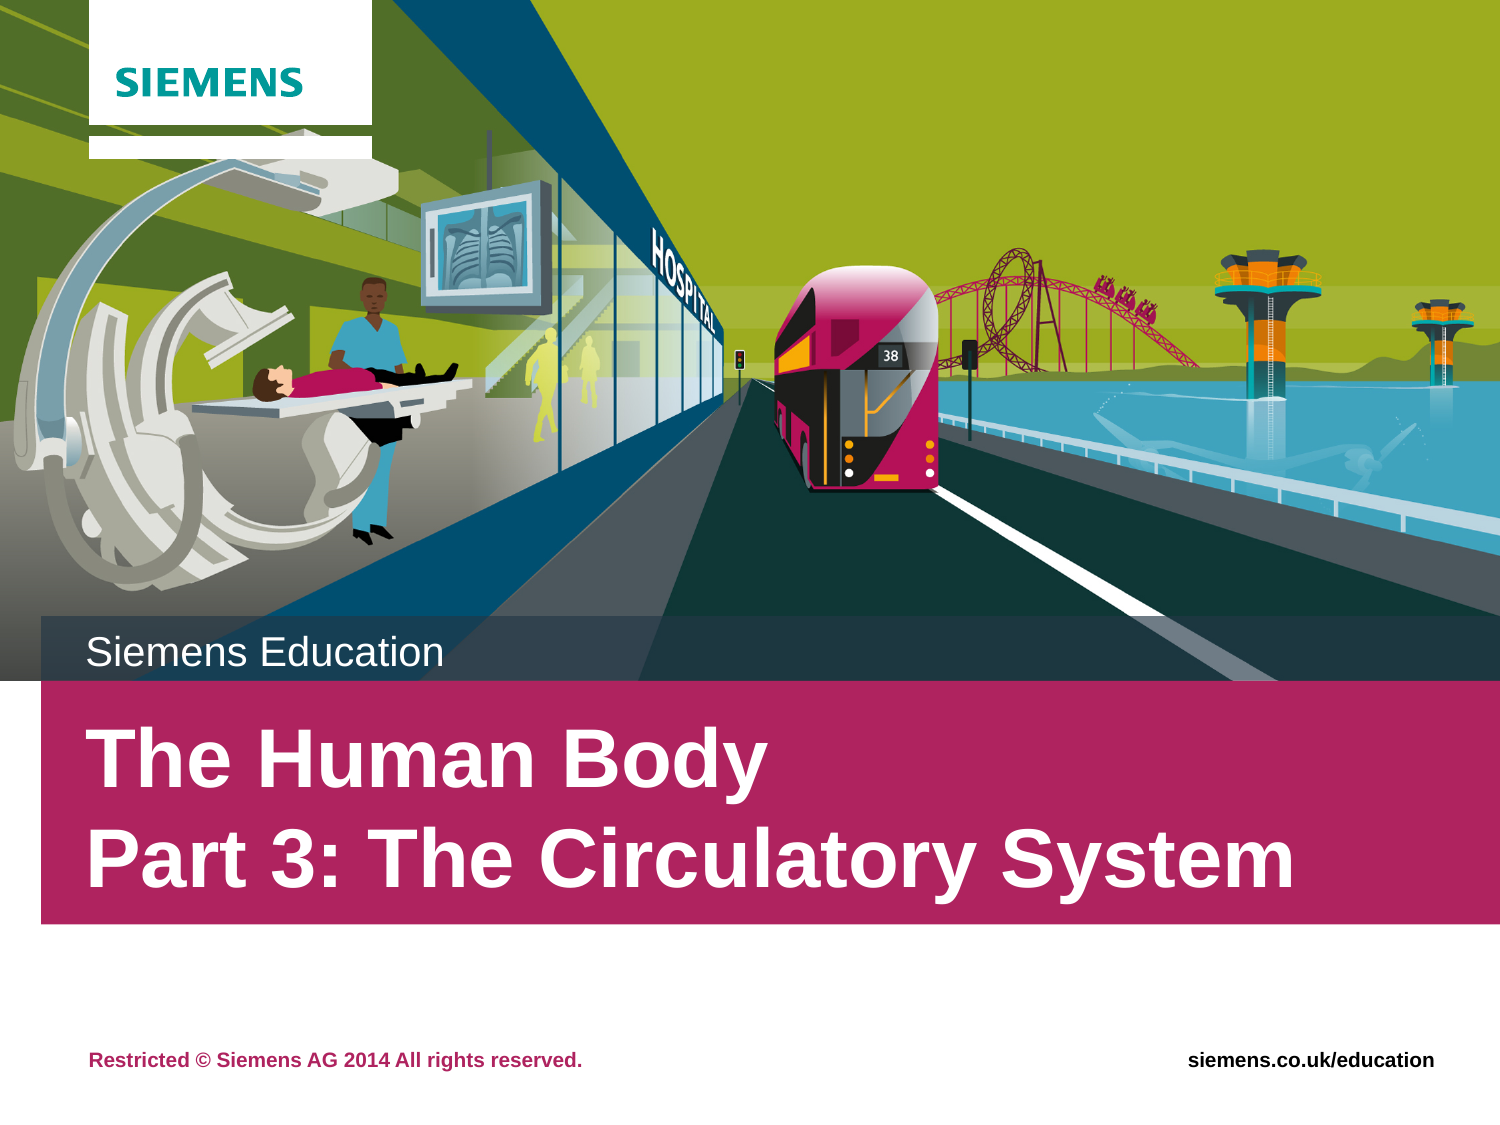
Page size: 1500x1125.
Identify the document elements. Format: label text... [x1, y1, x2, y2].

picture [684, 307, 699, 410]
title The Human Body Part 3: The Circulatory System [40, 681, 1500, 925]
picture [651, 229, 714, 332]
picture [0, 0, 558, 681]
picture [492, 0, 1500, 615]
subtitle Siemens Education [40, 615, 1500, 681]
picture [562, 180, 614, 470]
picture [617, 237, 655, 443]
picture [659, 281, 681, 422]
